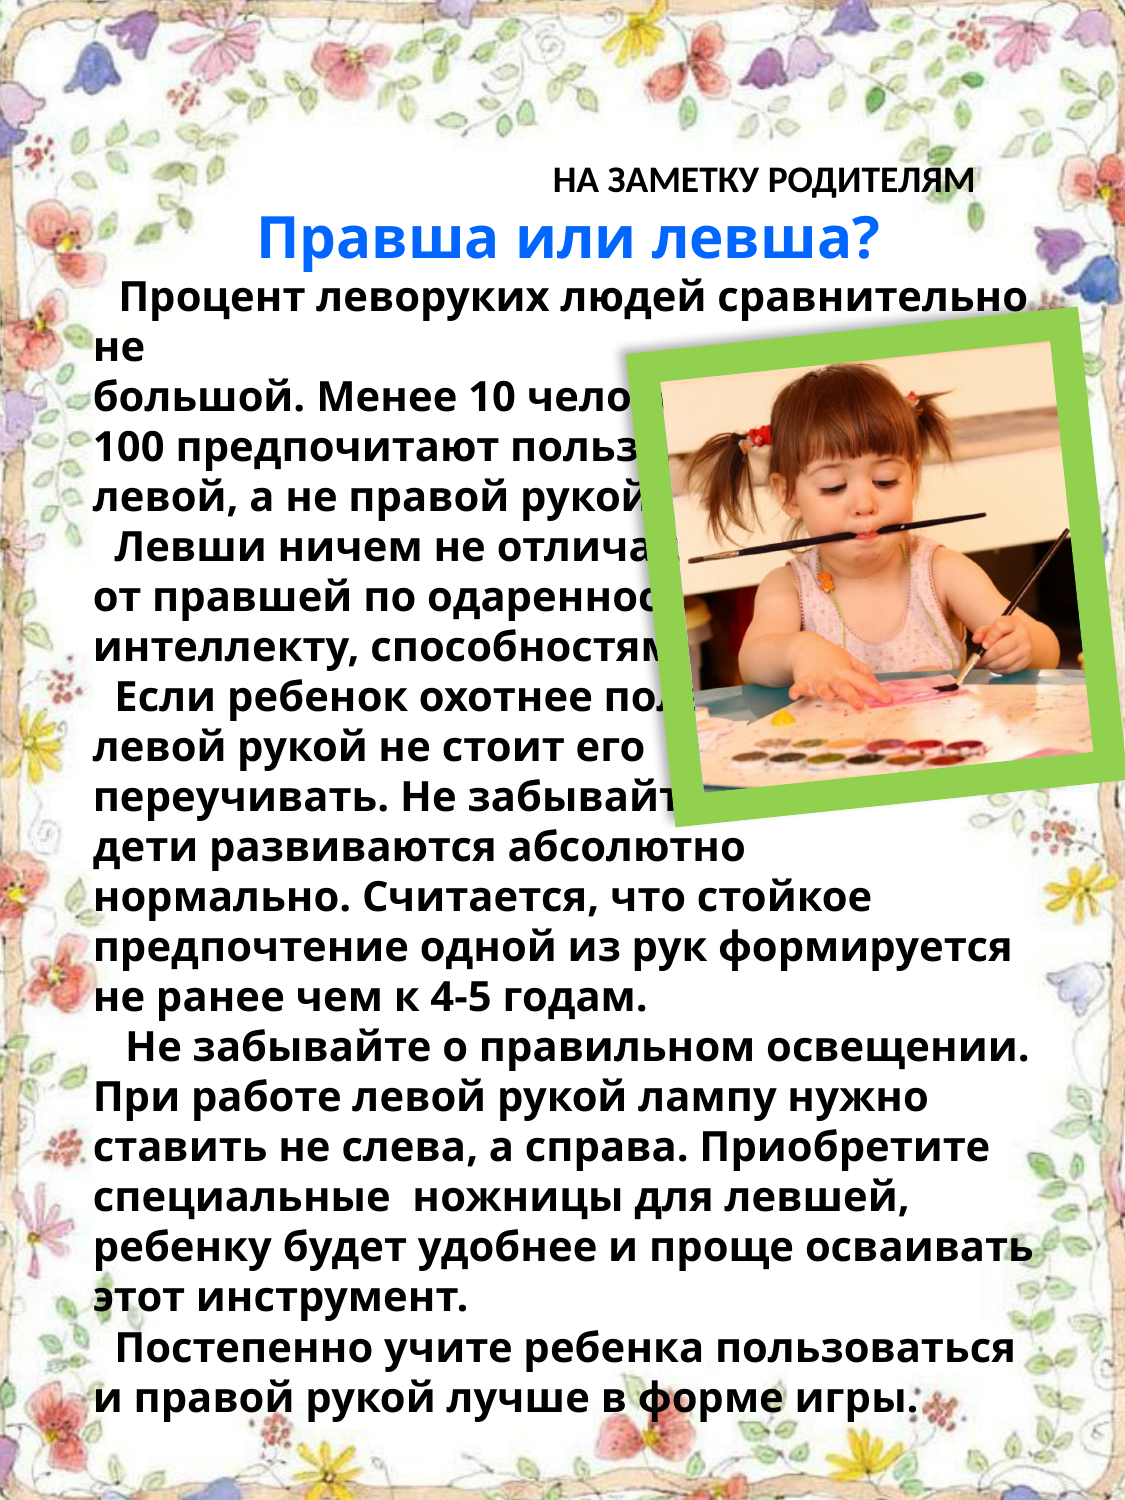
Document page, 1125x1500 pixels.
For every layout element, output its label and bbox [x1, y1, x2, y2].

text_box [0, 0, 1125, 1500]
